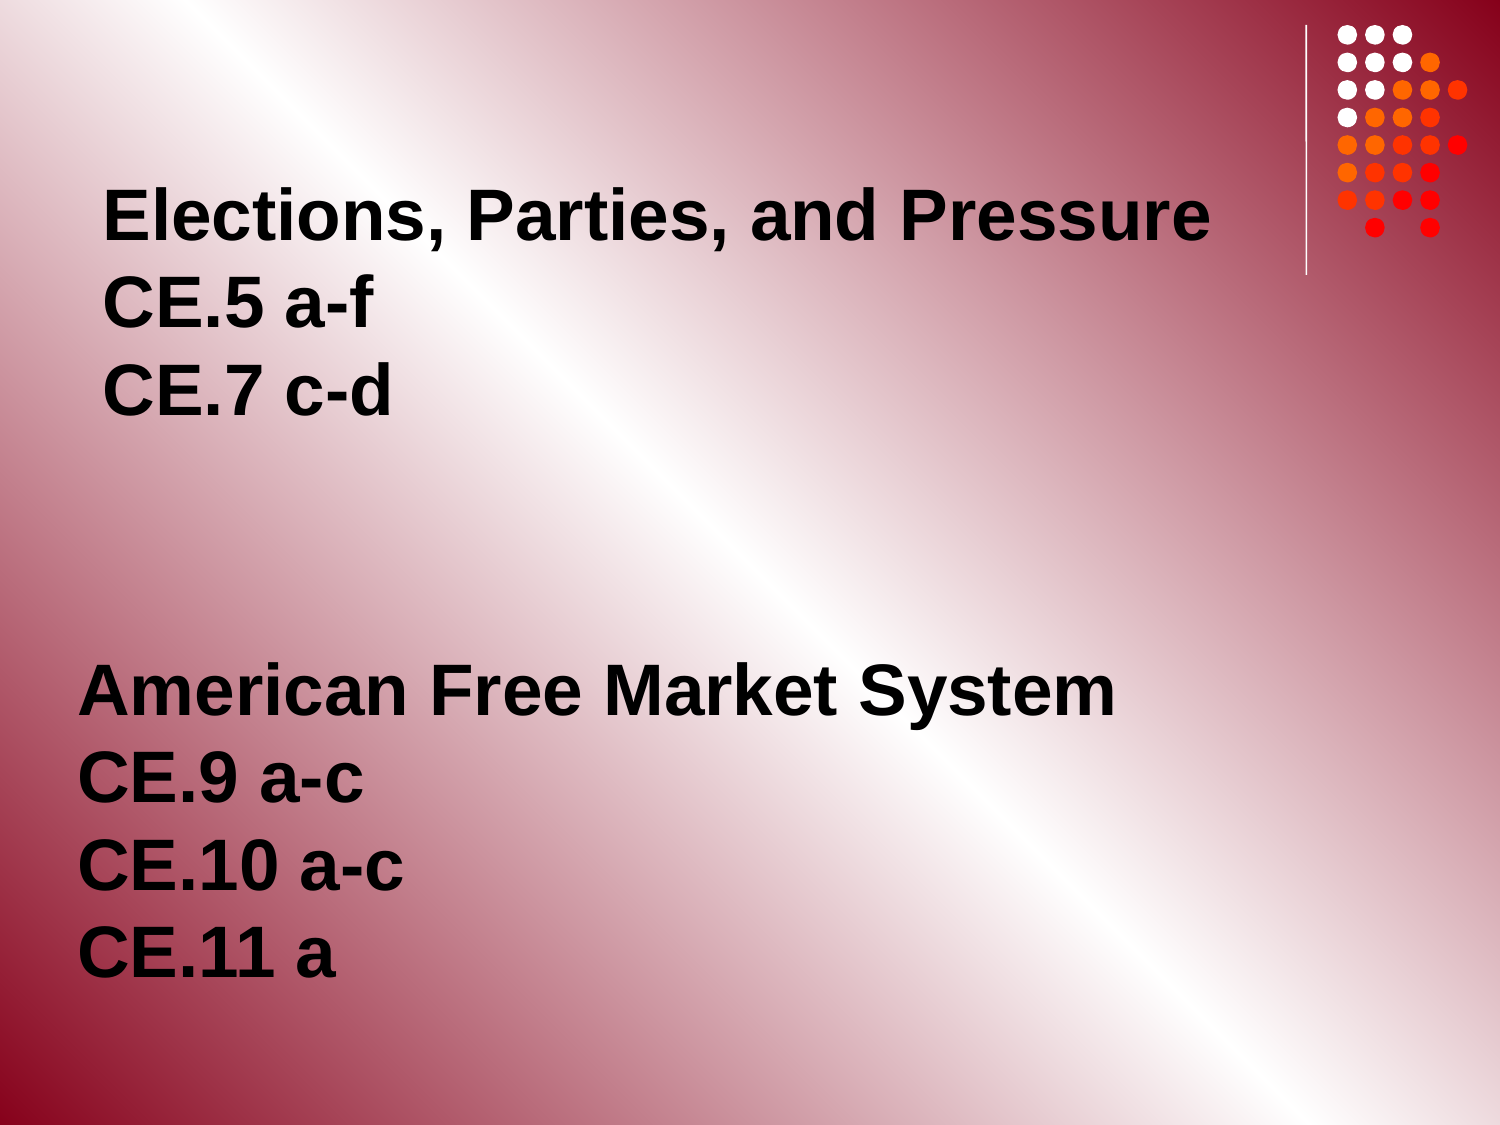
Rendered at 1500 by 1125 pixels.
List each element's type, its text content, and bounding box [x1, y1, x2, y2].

title Elections, Parties, and Pressure CE.5 a-f CE.7 c-d [87, 537, 1438, 613]
text_box American Free Market System CE.9 a-c CE.10 a-c CE.11 a [62, 812, 1413, 1000]
